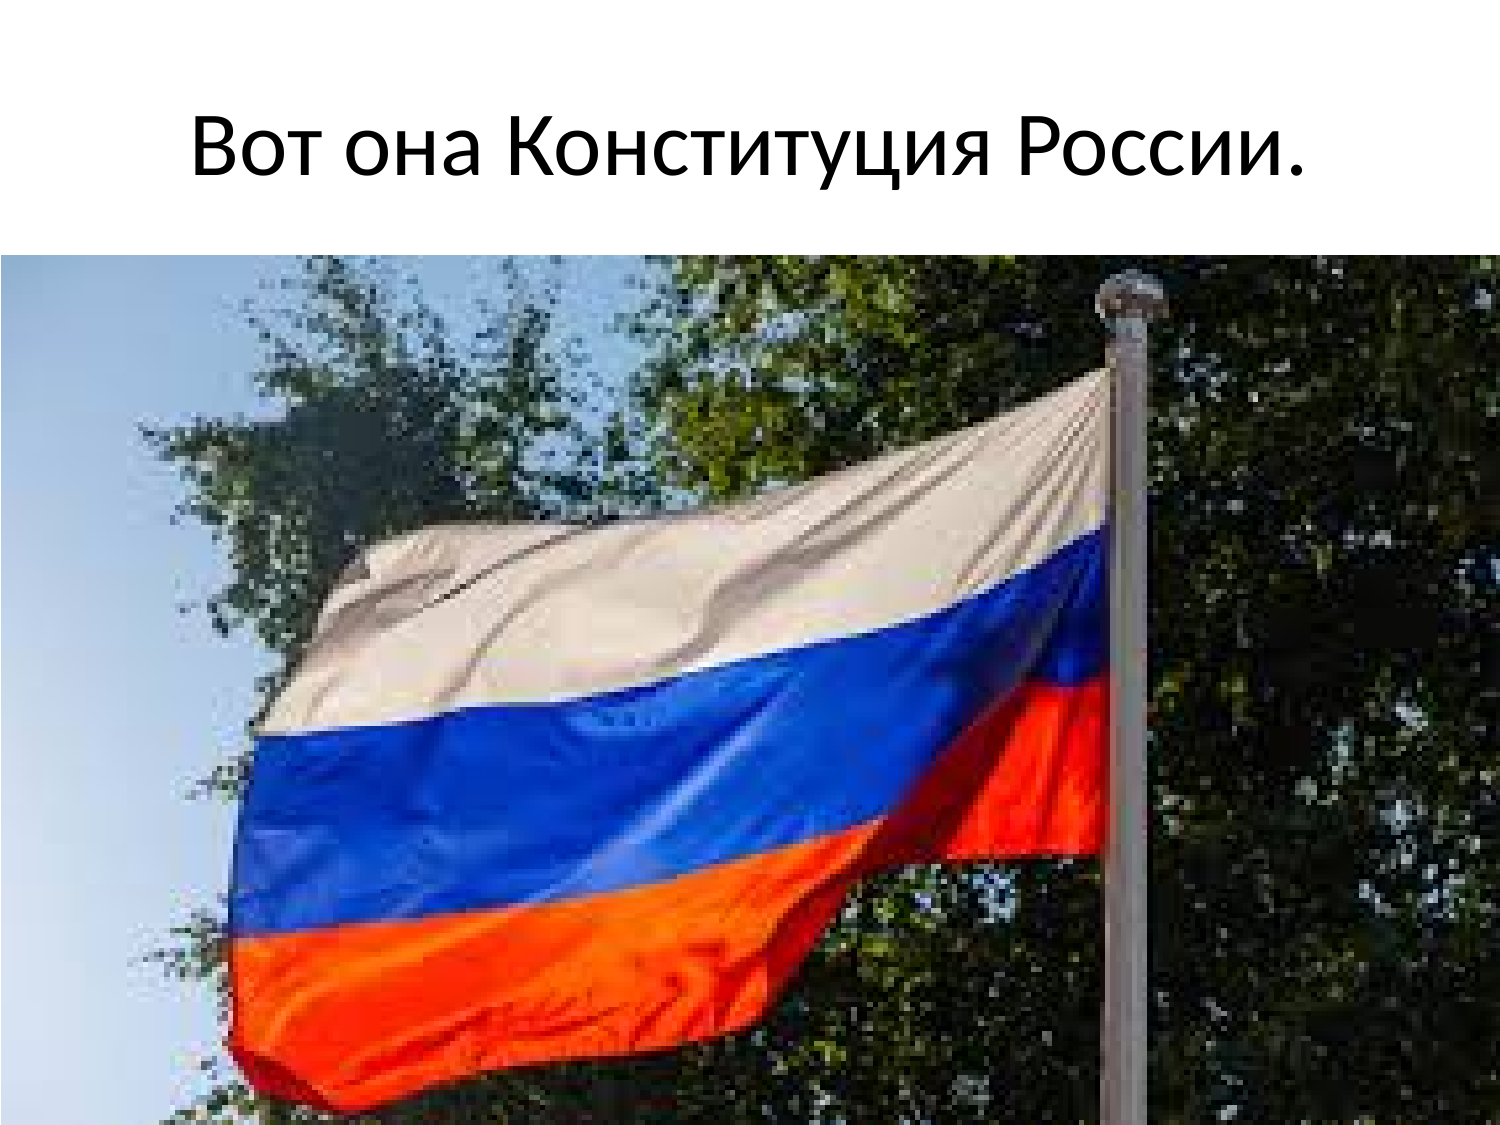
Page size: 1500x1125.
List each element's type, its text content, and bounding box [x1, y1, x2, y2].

title Вот она Конституция России. [75, 45, 1425, 233]
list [1, 255, 1500, 1125]
